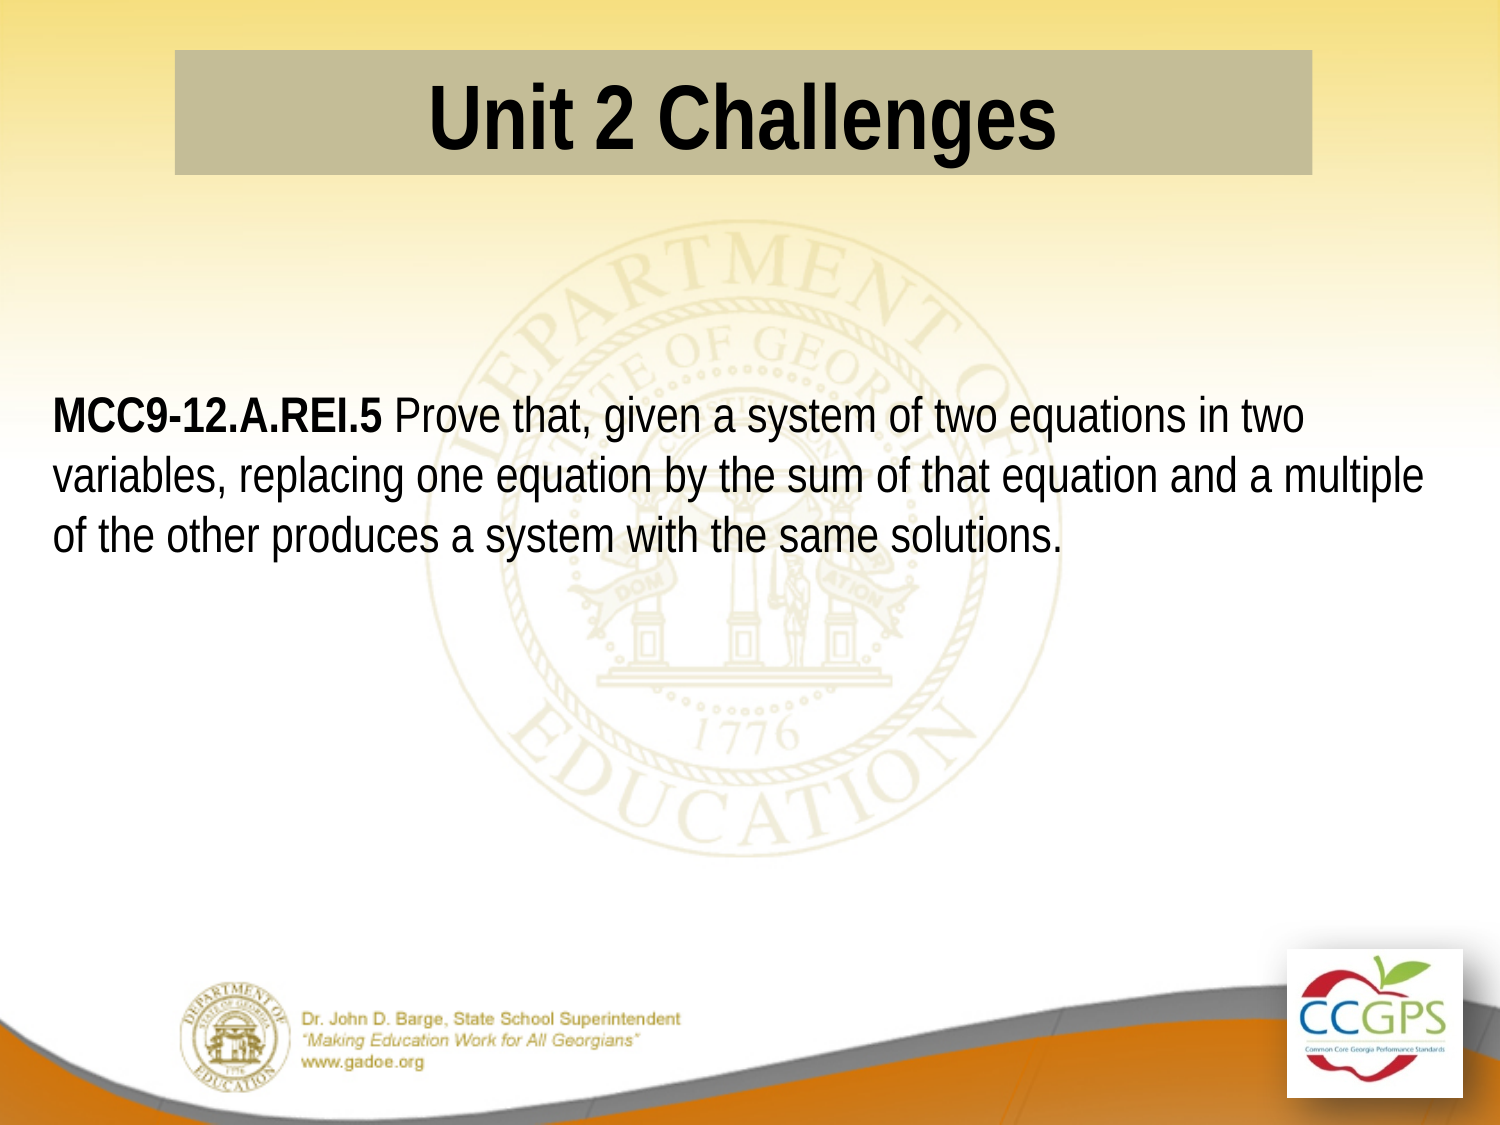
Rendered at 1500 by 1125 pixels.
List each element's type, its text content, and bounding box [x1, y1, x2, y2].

list MCC9-12.A.REI.5 Prove that, given a system of two equations in two variables, replacing one equation by the sum of that equation and a multiple of the other produces a system with the same solutions. [37, 374, 1463, 951]
title Unit 2 Challenges [174, 49, 1313, 176]
picture [0, 0, 1500, 1125]
